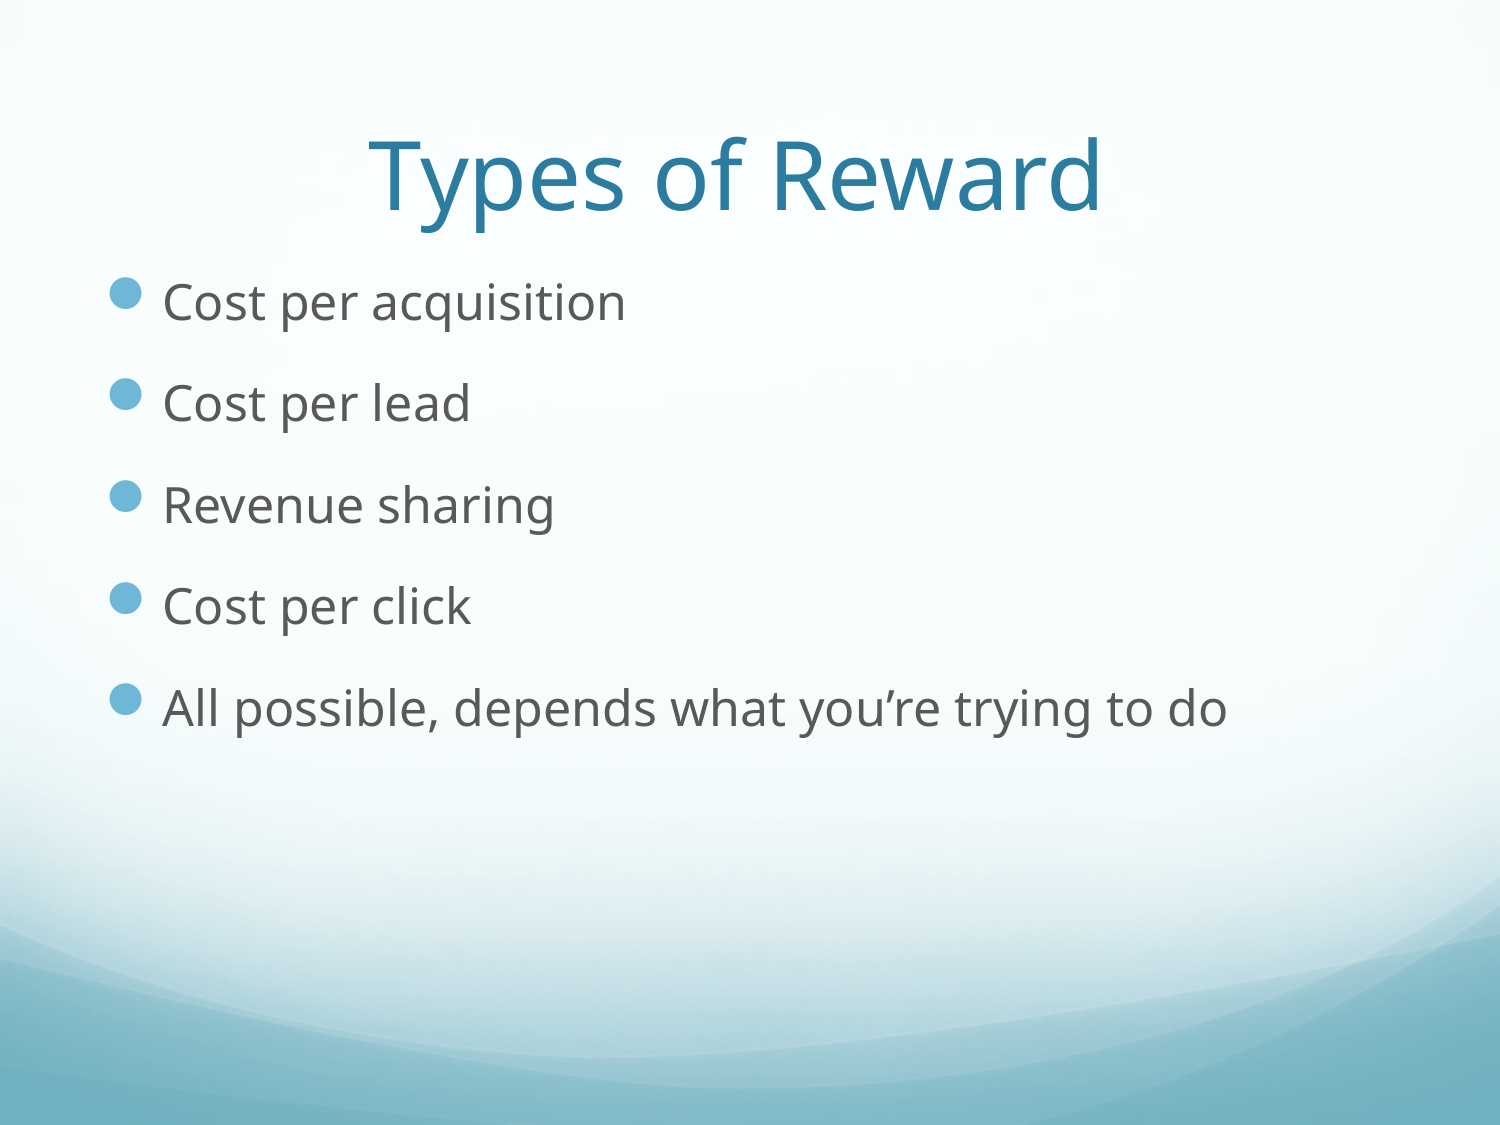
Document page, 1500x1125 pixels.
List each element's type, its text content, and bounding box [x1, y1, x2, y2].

list Cost per acquisition Cost per lead Revenue sharing Cost per click All possible, depends what you’re trying to do [90, 262, 1410, 975]
title Types of Reward [90, 17, 1410, 237]
